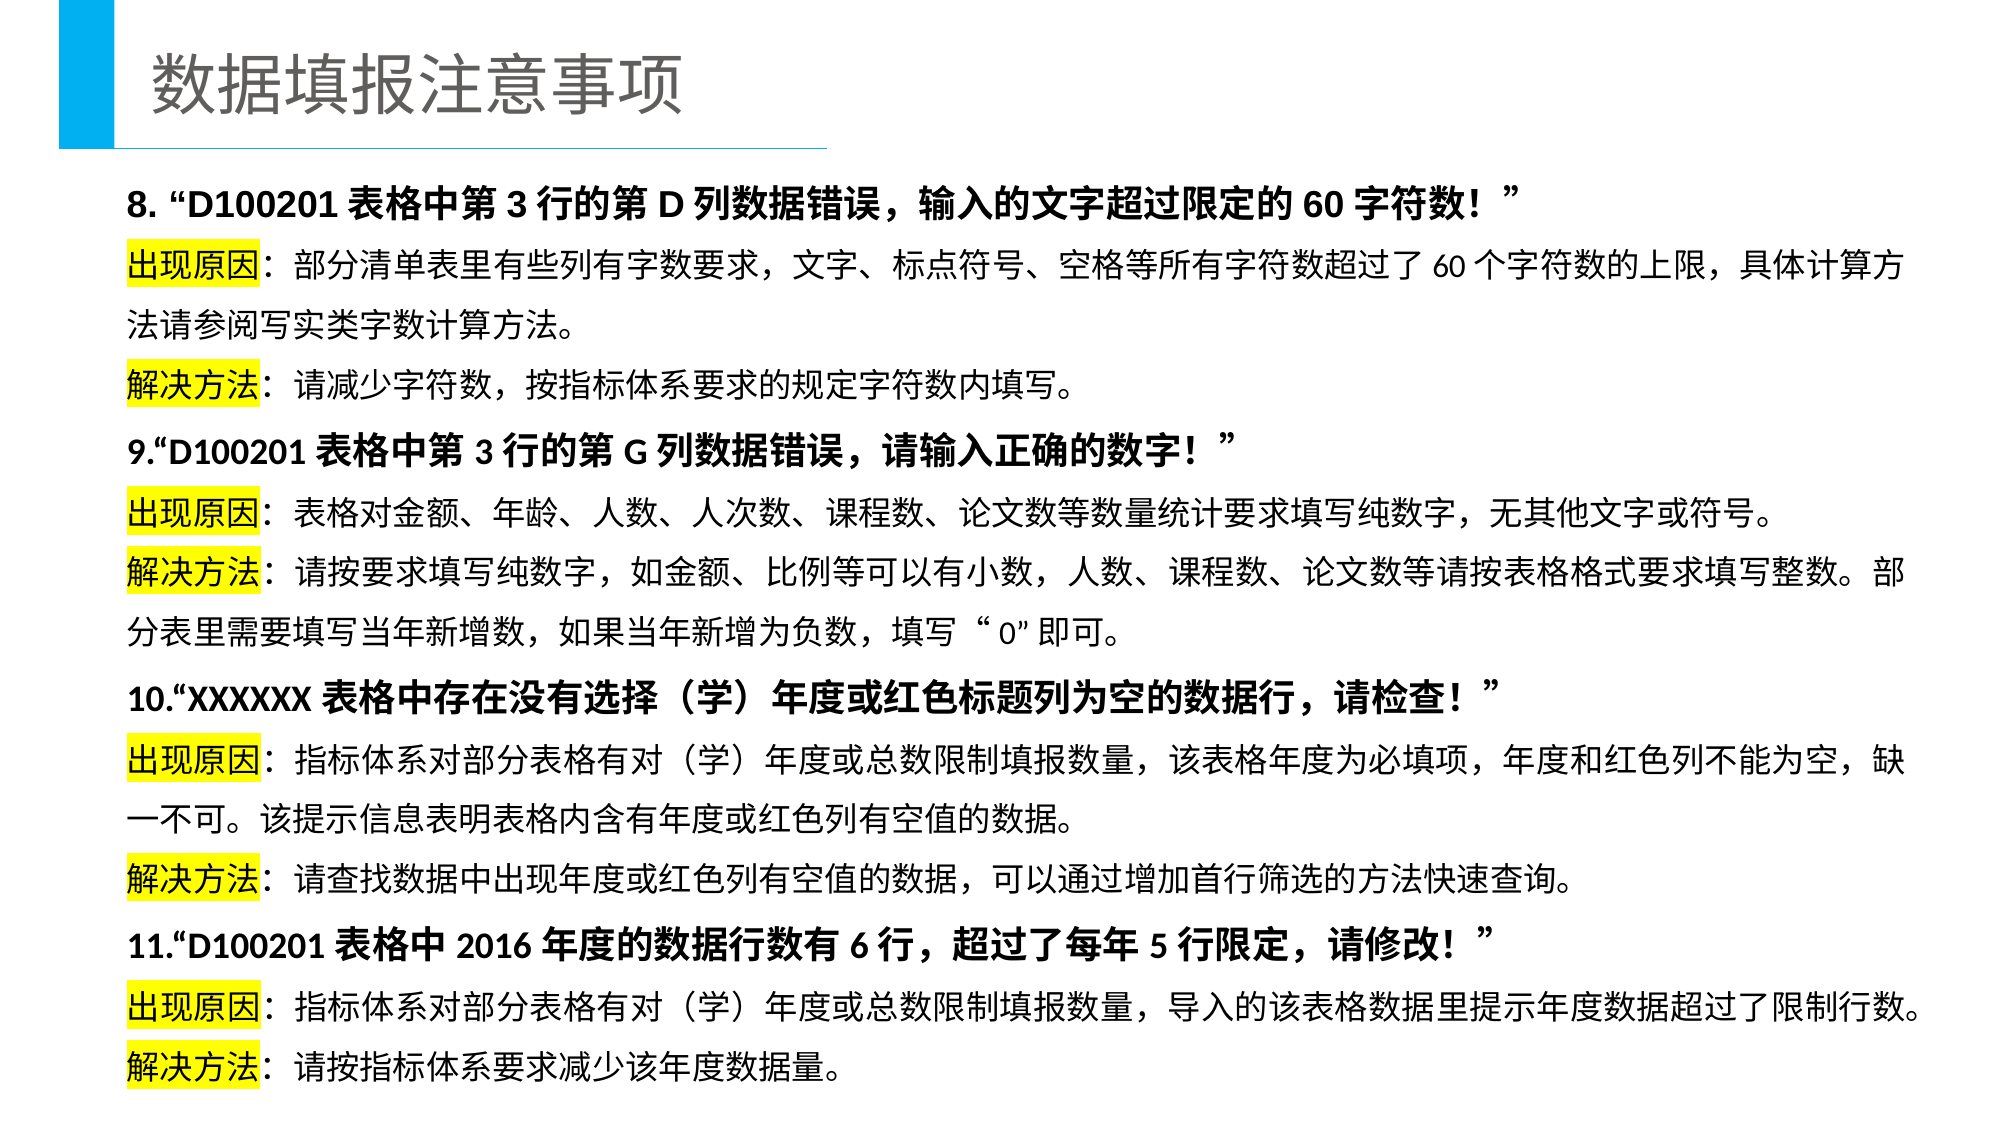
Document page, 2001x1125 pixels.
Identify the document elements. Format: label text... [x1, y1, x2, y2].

text_box 8. “D100201表格中第3行的第D列数据错误，输入的文字超过限定的60字符数！” 出现原因：部分清单表里有些列有字数要求，文字、标点符号、空格等所有字符数超过了60个字符数的上限，具体计算方法请参阅写实类字数计算方法。 解决方法：请减少字符数，按指标体系要求的规定字符数内填写。 9.“D100201表格中第3行的第G列数据错误，请输入正确的数字！” 出现原因：表格对金额、年龄、人数、人次数、课程数、论文数等数量统计要求填写纯数字，无其他文字或符号。 解决方法：请按要求填写纯数字，如金额、比例等可以有小数，人数、课程数、论文数等请按表格格式要求填写整数。部分表里需要填写当年新增数，如果当年新增为负数，填写“0”即可。 10.“XXXXXX表格中存在没有选择（学）年度或红色标题列为空的数据行，请检查！” 出现原因：指标体系对部分表格有对（学）年度或总数限制填报数量，该表格年度为必填项，年度和红色列不能为空，缺一不可。该提示信息表明表格内含有年度或红色列有空值的数据。 解决方法：请查找数据中出现年度或红色列有空值的数据，可以通过增加首行筛选的方法快速查询。 11.“D100201表格中2016年度的数据行数有6行，超过了每年5行限定，请修改！” 出现原因：指标体系对部分表格有对（学）年度或总数限制填报数量，导入的该表格数据里提示年度数据超过了限制行数。 解决方法：请按指标体系要求减少该年度数据量。 [111, 149, 1921, 1094]
text_box 数据填报注意事项 [135, 35, 1169, 131]
